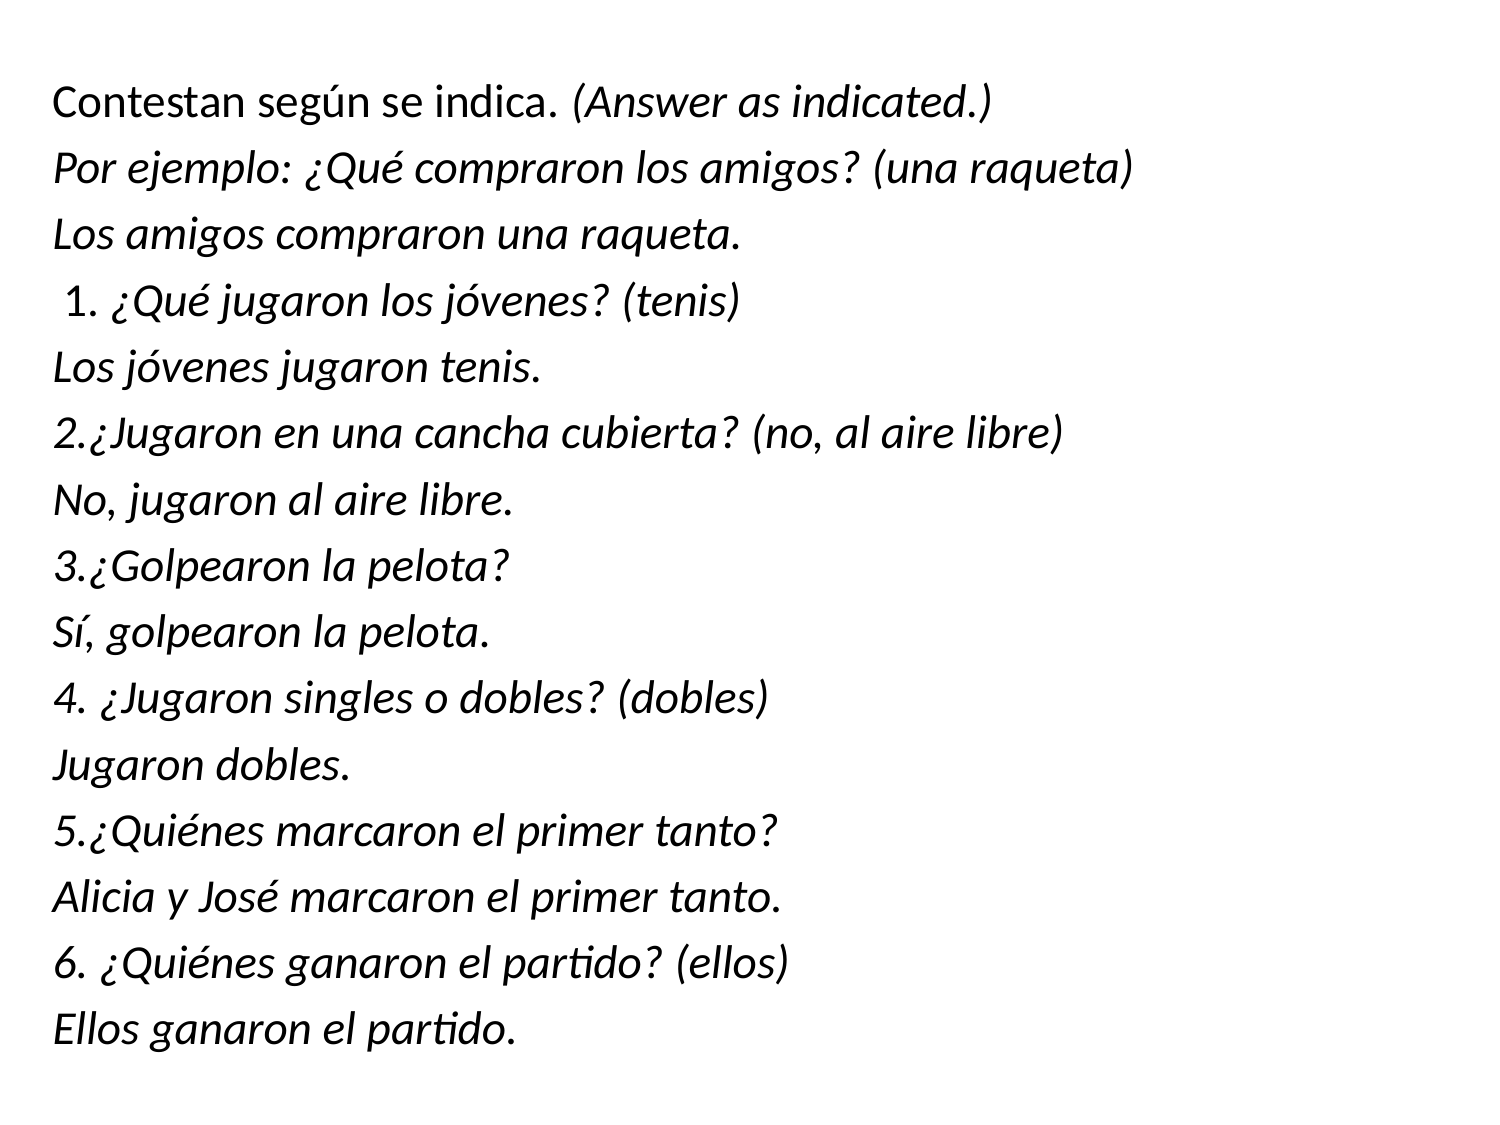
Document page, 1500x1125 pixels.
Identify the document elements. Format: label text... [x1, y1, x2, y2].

subtitle Contestan según se indica. (Answer as indicated.) Por ejemplo: ¿Qué compraron los amigos? (una raqueta) Los amigos compraron una raqueta. 1. ¿Qué jugaron los jóvenes? (tenis) Los jóvenes jugaron tenis. 2.¿Jugaron en una cancha cubierta? (no, al aire libre) No, jugaron al aire libre. 3.¿Golpearon la pelota? Sí, golpearon la pelota. 4. ¿Jugaron singles o dobles? (dobles) Jugaron dobles. 5.¿Quiénes marcaron el primer tanto? Alicia y José marcaron el primer tanto. 6. ¿Quiénes ganaron el partido? (ellos) Ellos ganaron el partido. [37, 62, 1450, 1063]
